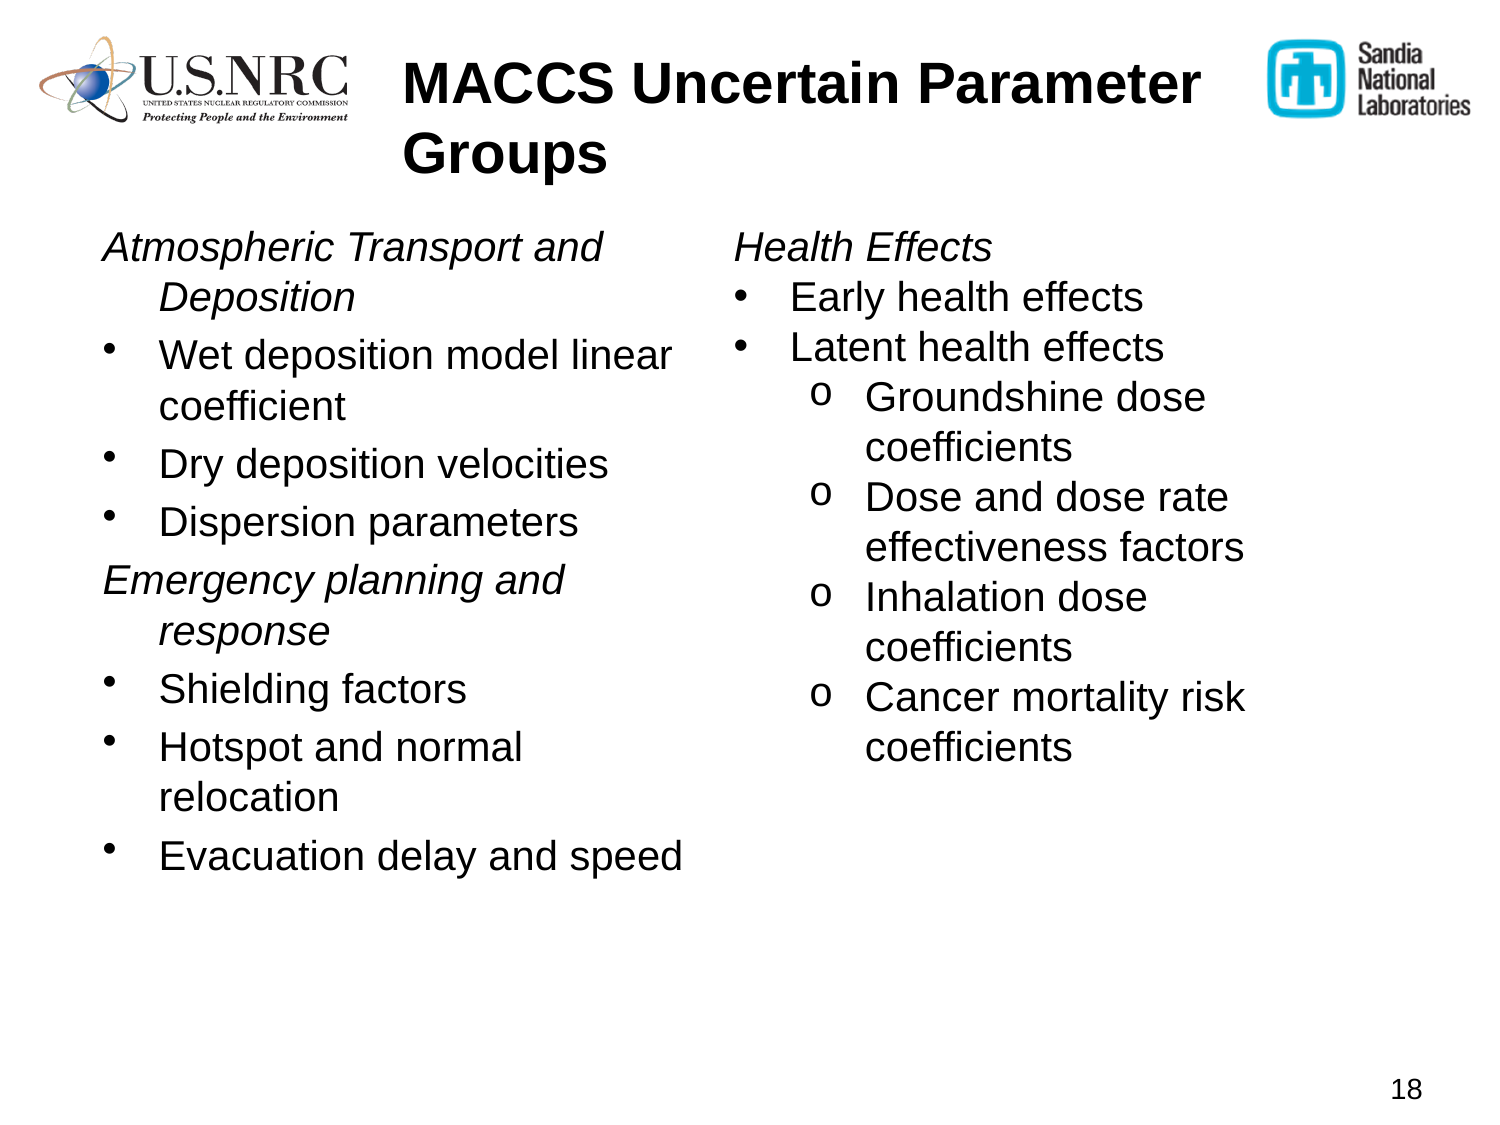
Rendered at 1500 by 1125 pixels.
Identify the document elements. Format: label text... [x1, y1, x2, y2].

picture [1262, 33, 1475, 126]
text_box MACCS Uncertain Parameter Groups [387, 37, 1325, 150]
slide_number 18 [1353, 1062, 1461, 1113]
picture [37, 33, 350, 126]
text_box Health Effects Early health effects Latent health effects Groundshine dose coefficients Dose and dose rate effectiveness factors Inhalation dose coefficients Cancer mortality risk coefficients [718, 212, 1300, 1038]
picture [1325, 49, 1337, 108]
list Atmospheric Transport and Deposition Wet deposition model linear coefficient Dry deposition velocities Dispersion parameters Emergency planning and response Shielding factors Hotspot and normal relocation Evacuation delay and speed [87, 212, 701, 1038]
